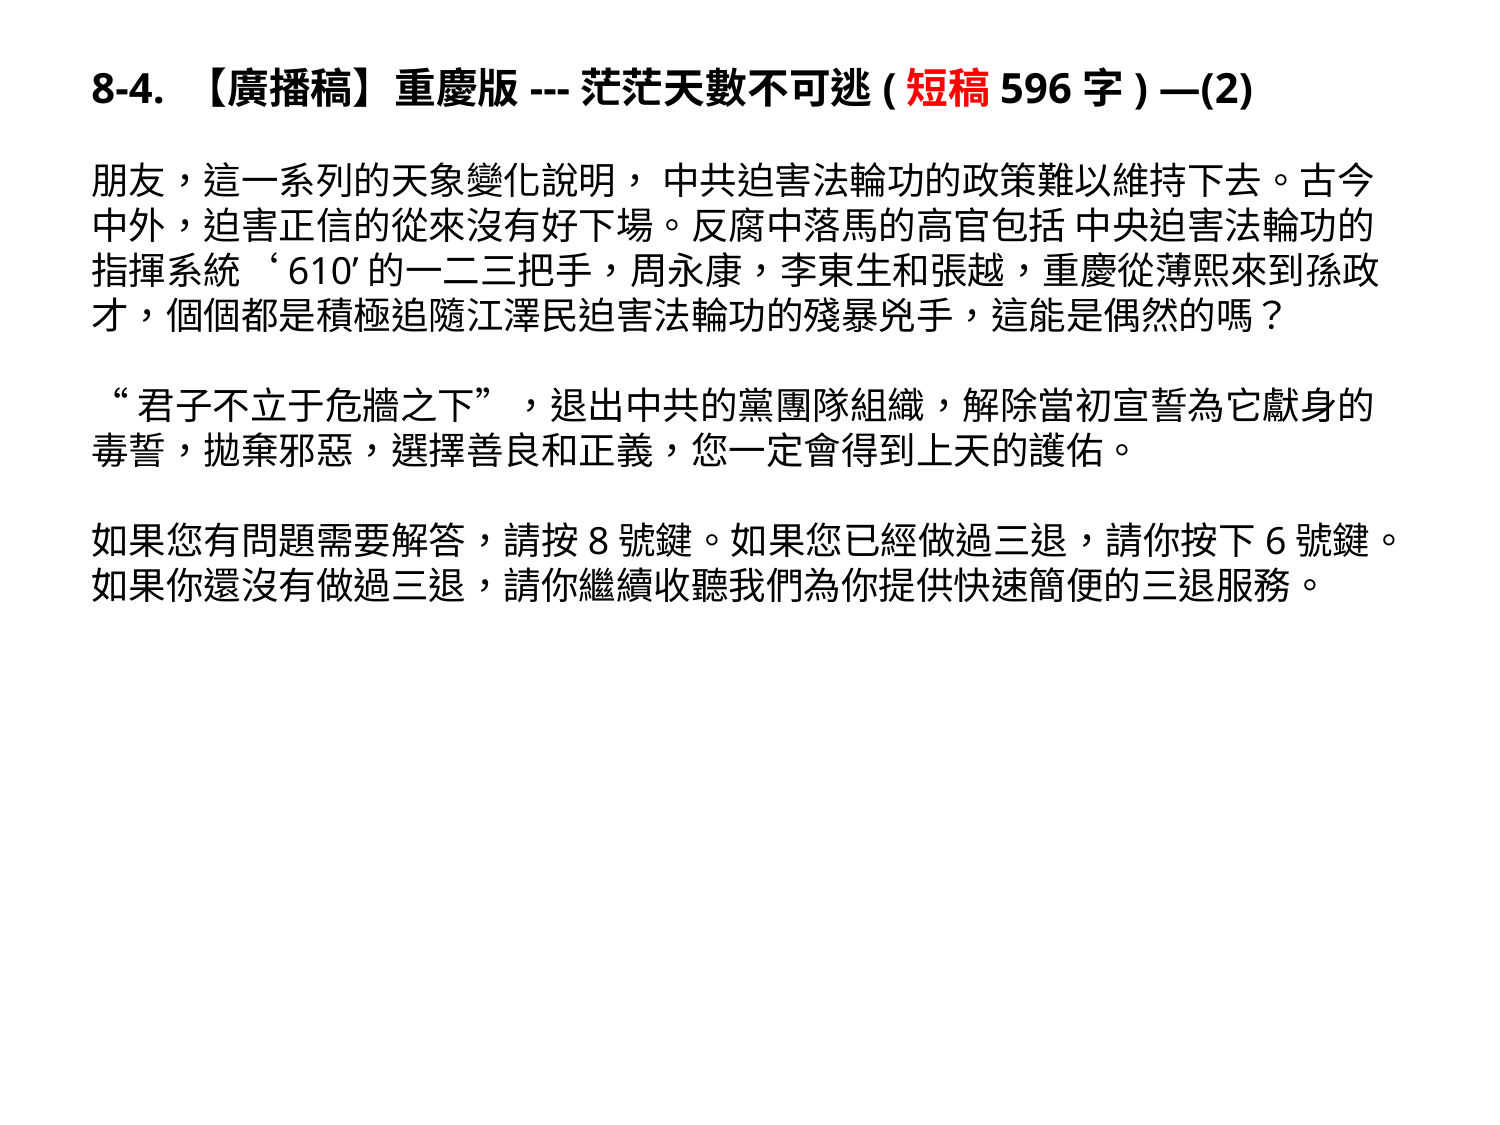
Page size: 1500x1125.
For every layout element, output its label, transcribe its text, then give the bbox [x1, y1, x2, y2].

text_box 8-4. 【廣播稿】重慶版---茫茫天數不可逃(短稿596字) —(2) 朋友，這一系列的天象變化說明， 中共迫害法輪功的政策難以維持下去。古今中外，迫害正信的從來沒有好下場。反腐中落馬的高官包括 中央迫害法輪功的指揮系統‘610’的一二三把手，周永康，李東生和張越，重慶從薄熙來到孫政才，個個都是積極追隨江澤民迫害法輪功的殘暴兇手，這能是偶然的嗎？ “君子不立于危牆之下”，退出中共的黨團隊組織，解除當初宣誓為它獻身的毒誓，拋棄邪惡，選擇善良和正義，您一定會得到上天的護佑。 如果您有問題需要解答，請按8號鍵。如果您已經做過三退，請你按下6號鍵。如果你還沒有做過三退，請你繼續收聽我們為你提供快速簡便的三退服務。 [76, 54, 1412, 660]
